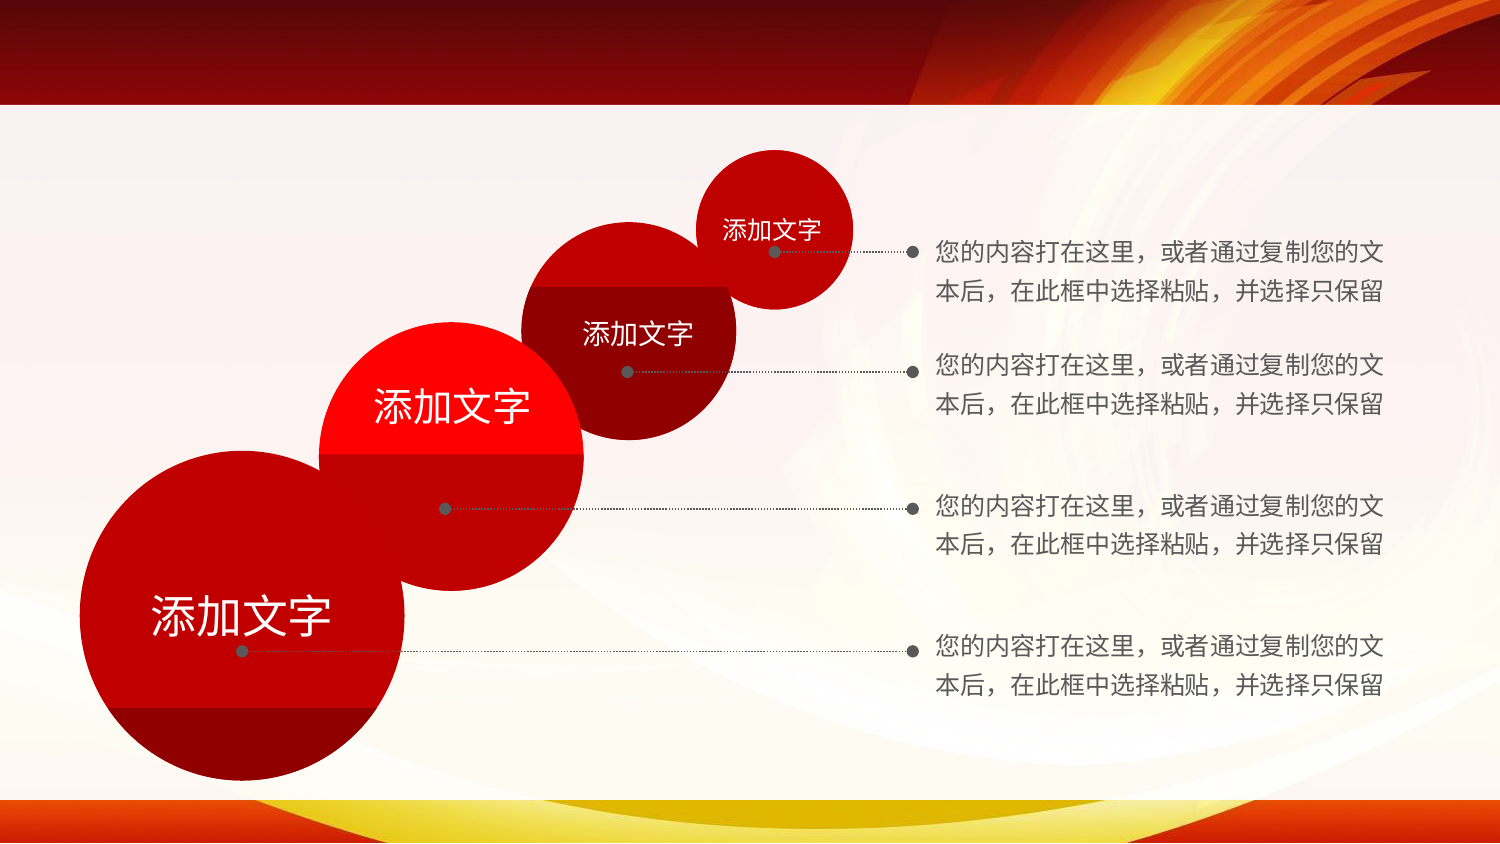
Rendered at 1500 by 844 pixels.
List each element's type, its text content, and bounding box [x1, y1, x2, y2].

text_box [696, 150, 854, 310]
text_box [318, 322, 584, 454]
text_box 添加文字 [570, 310, 707, 357]
text_box 添加文字 [362, 376, 544, 436]
text_box 您的内容打在这里，或者通过复制您的文本后，在此框中选择粘贴，并选择只保留 [923, 475, 1421, 565]
text_box 您的内容打在这里，或者通过复制您的文本后，在此框中选择粘贴，并选择只保留 [923, 615, 1421, 706]
text_box 您的内容打在这里，或者通过复制您的文本后，在此框中选择粘贴，并选择只保留 [923, 334, 1421, 425]
text_box 添加文字 [710, 208, 835, 251]
text_box 添加文字 [138, 582, 346, 649]
text_box [79, 450, 405, 708]
picture [0, 800, 1500, 843]
text_box 您的内容打在这里，或者通过复制您的文本后，在此框中选择粘贴，并选择只保留 [923, 221, 1421, 312]
text_box [318, 454, 584, 591]
picture [0, 0, 1500, 104]
text_box [530, 222, 727, 287]
text_box [107, 708, 377, 781]
text_box [521, 287, 737, 441]
